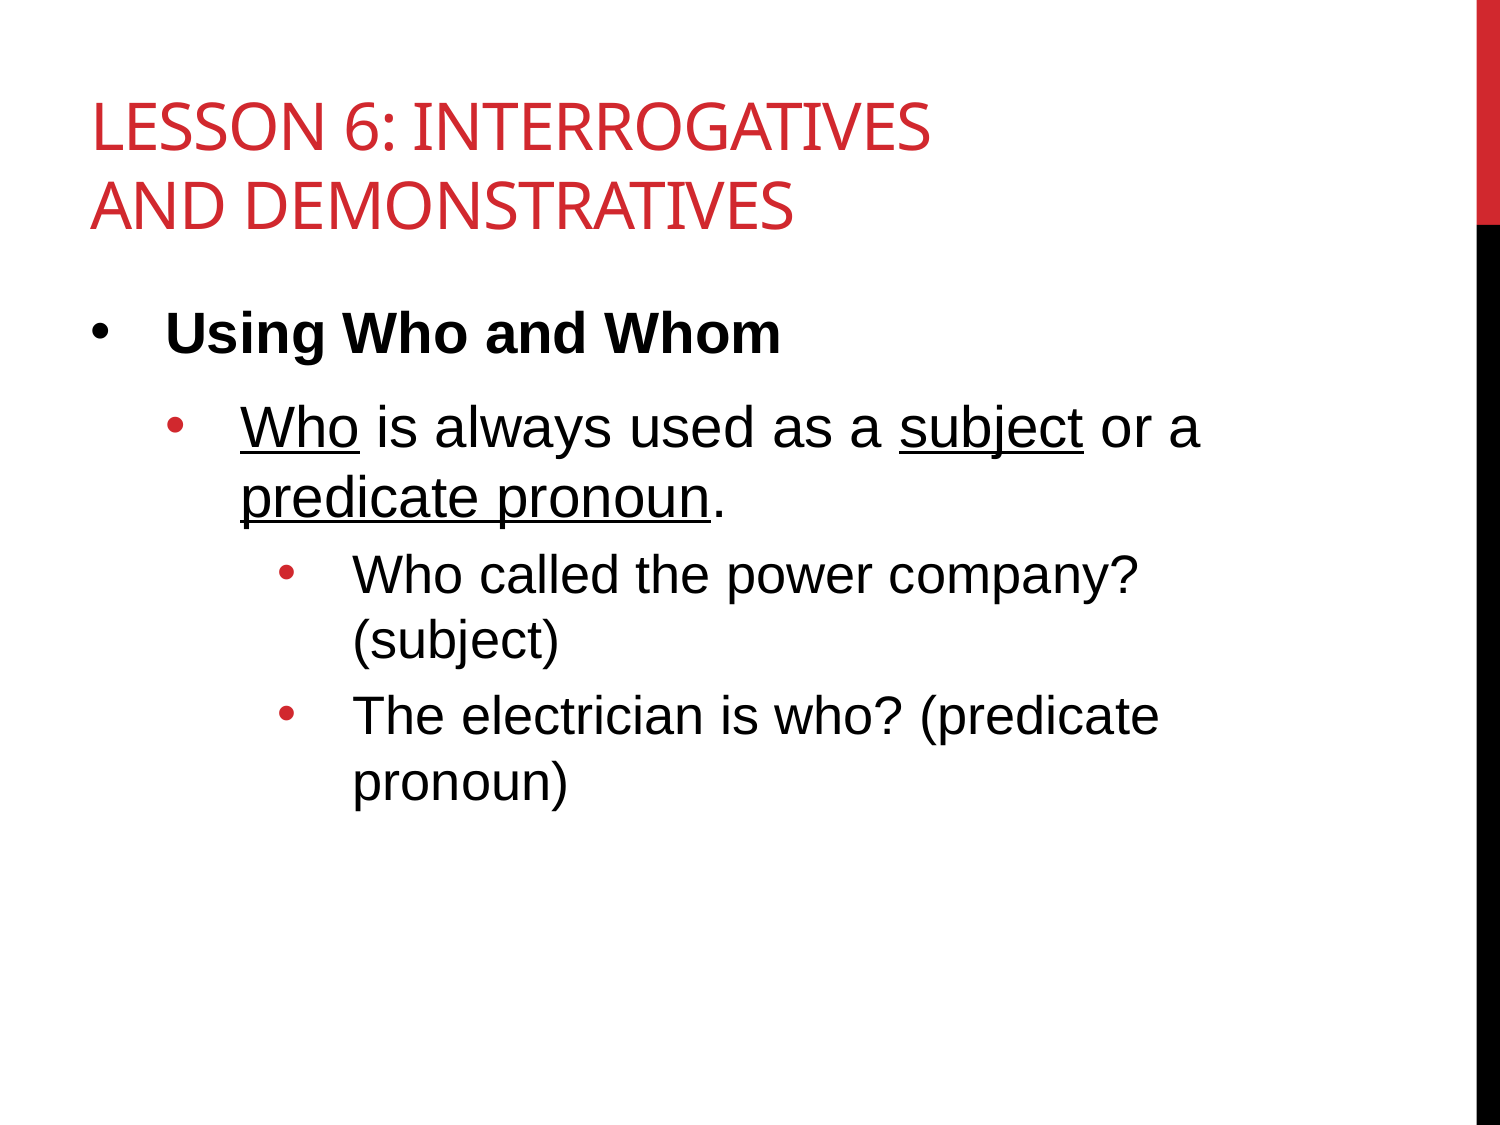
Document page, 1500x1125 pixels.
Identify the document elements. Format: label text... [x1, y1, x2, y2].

list Using Who and Whom Who is always used as a subject or a predicate pronoun. Who called the power company? (subject) The electrician is who? (predicate pronoun) [75, 287, 1325, 1005]
title Lesson 6: Interrogatives and Demonstratives [75, 25, 1025, 250]
